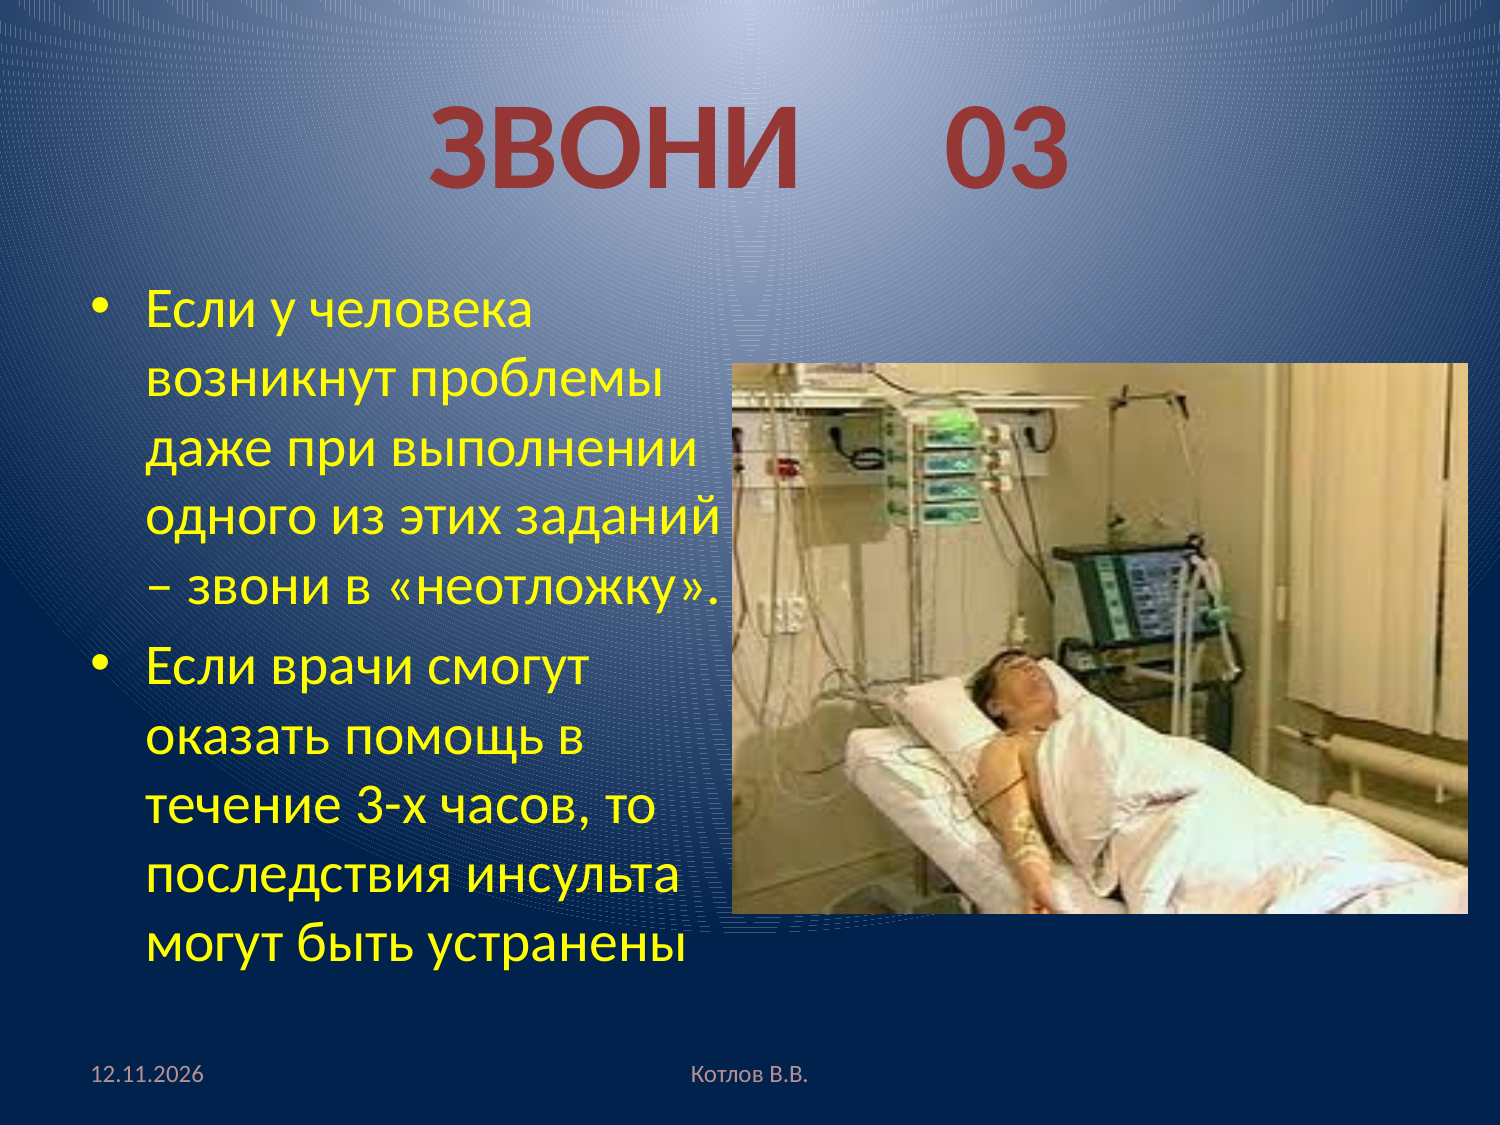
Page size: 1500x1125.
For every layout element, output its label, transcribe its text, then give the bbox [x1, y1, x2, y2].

title ЗВОНИ 03 [75, 45, 1425, 233]
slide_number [75, 1042, 425, 1103]
footer Котлов В.В. [512, 1042, 988, 1103]
list Если у человека возникнут проблемы даже при выполнении одного из этих заданий – звони в «неотложку». Если врачи смогут оказать помощь в течение 3-х часов, то последствия инсульта могут быть устранены [75, 262, 738, 1005]
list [732, 363, 1469, 915]
